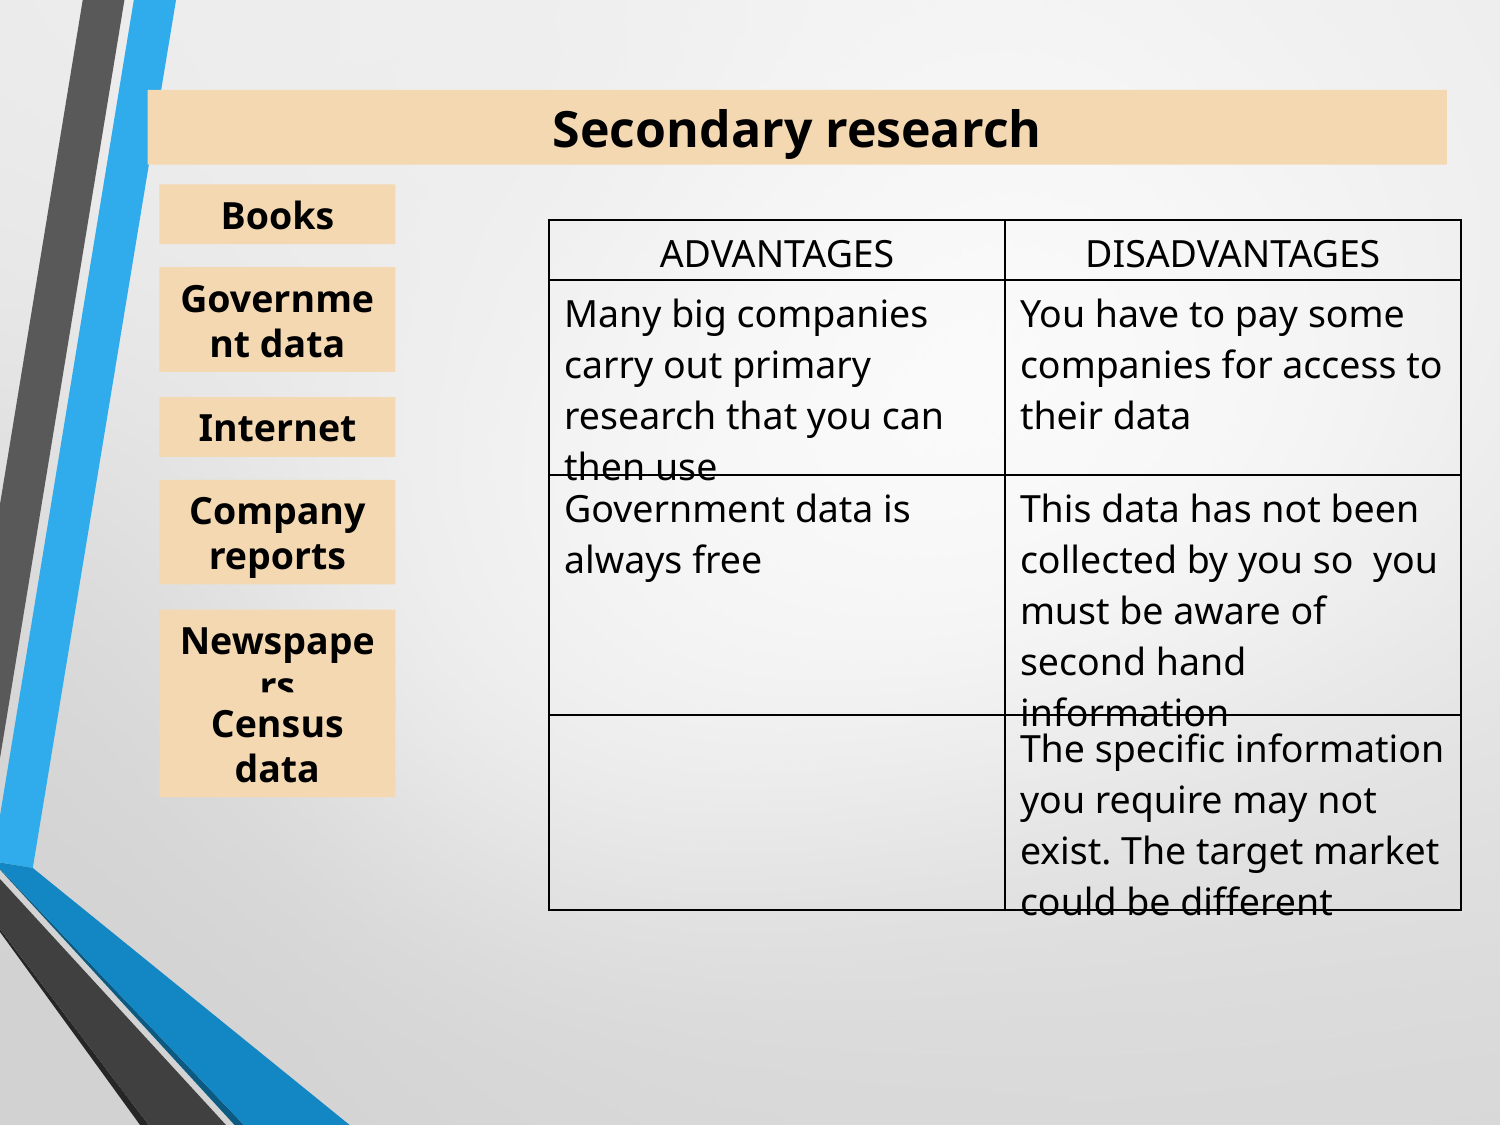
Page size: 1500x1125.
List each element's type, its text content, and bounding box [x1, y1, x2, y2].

table_cell Government data is always free [550, 476, 1004, 714]
table_cell This data has not been collected by you so you must be aware of second hand information [1006, 476, 1460, 714]
table_cell Many big companies carry out primary research that you can then use [550, 281, 1004, 474]
table_cell [550, 716, 1004, 909]
text_box Government data [159, 267, 396, 372]
text_box Newspapers [159, 609, 396, 692]
text_box Books [159, 184, 396, 245]
text_box Census data [159, 692, 396, 798]
table_cell You have to pay some companies for access to their data [1006, 281, 1460, 474]
table_cell The specific information you require may not exist. The target market could be different [1006, 716, 1460, 909]
text_box Company reports [159, 479, 396, 585]
text_box Secondary research [147, 89, 1447, 165]
text_box Internet [159, 397, 396, 457]
table_header ADVANTAGES [550, 221, 1004, 279]
table_header DISADVANTAGES [1006, 221, 1460, 279]
